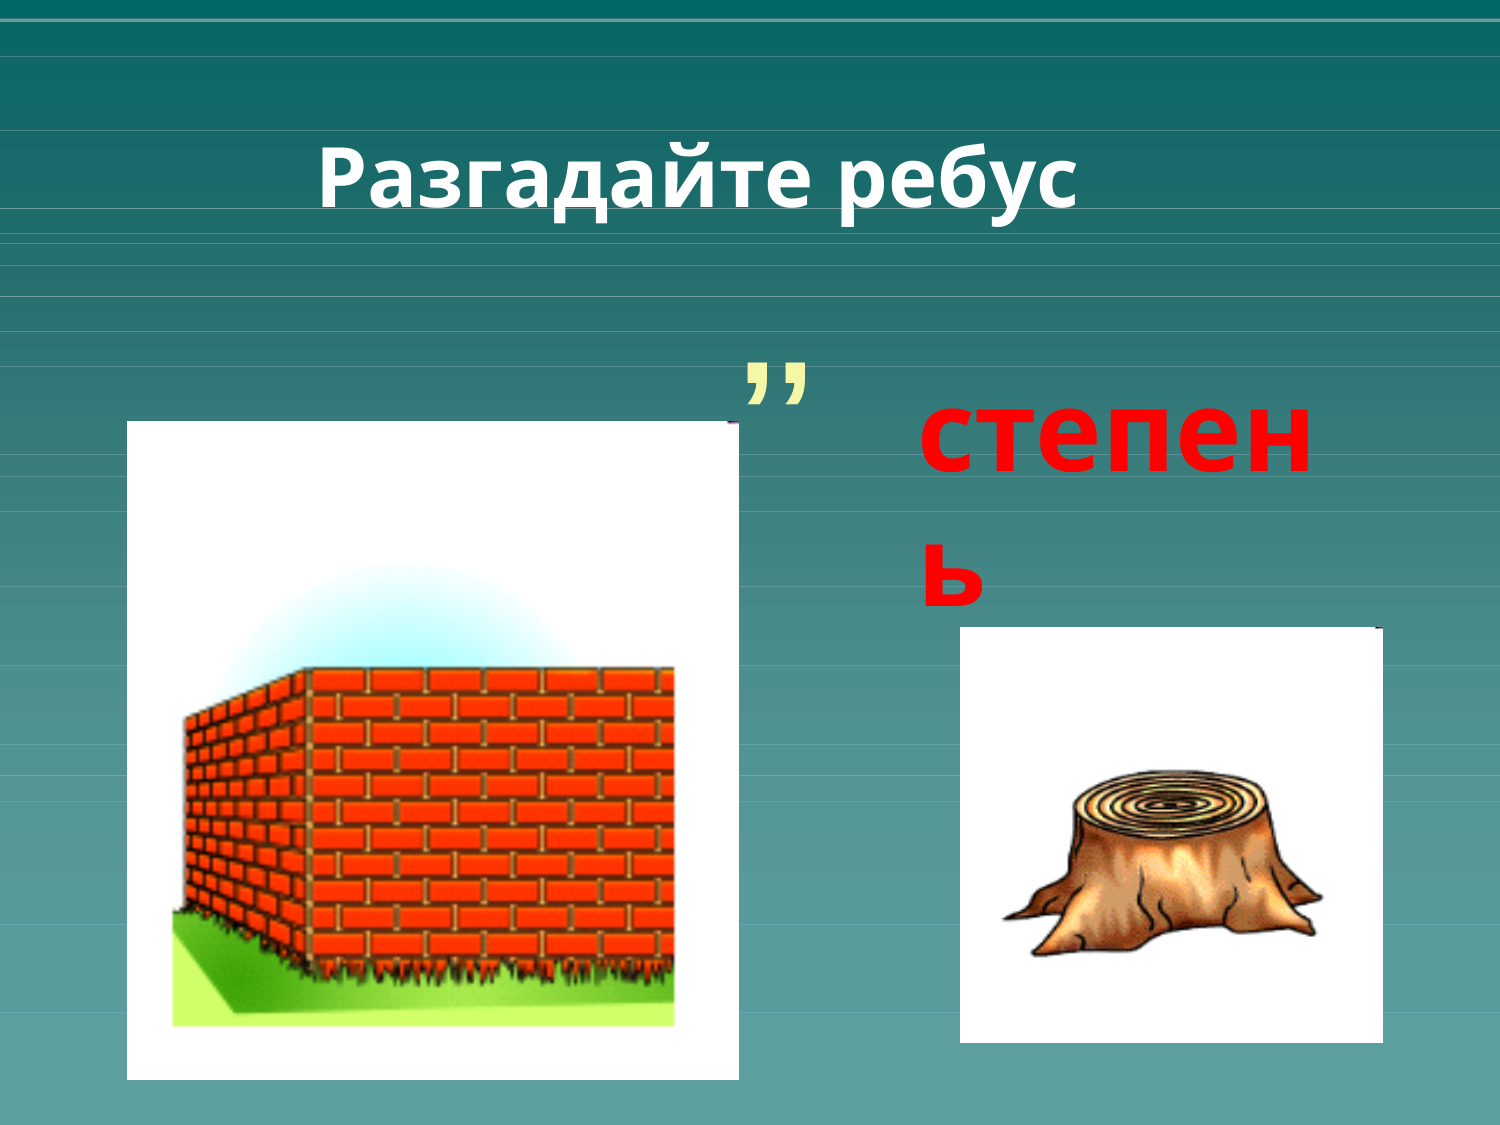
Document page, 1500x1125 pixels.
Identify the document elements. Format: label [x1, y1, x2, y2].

picture [960, 627, 1383, 1044]
text_box [0, 0, 1500, 1125]
picture [127, 421, 739, 1081]
